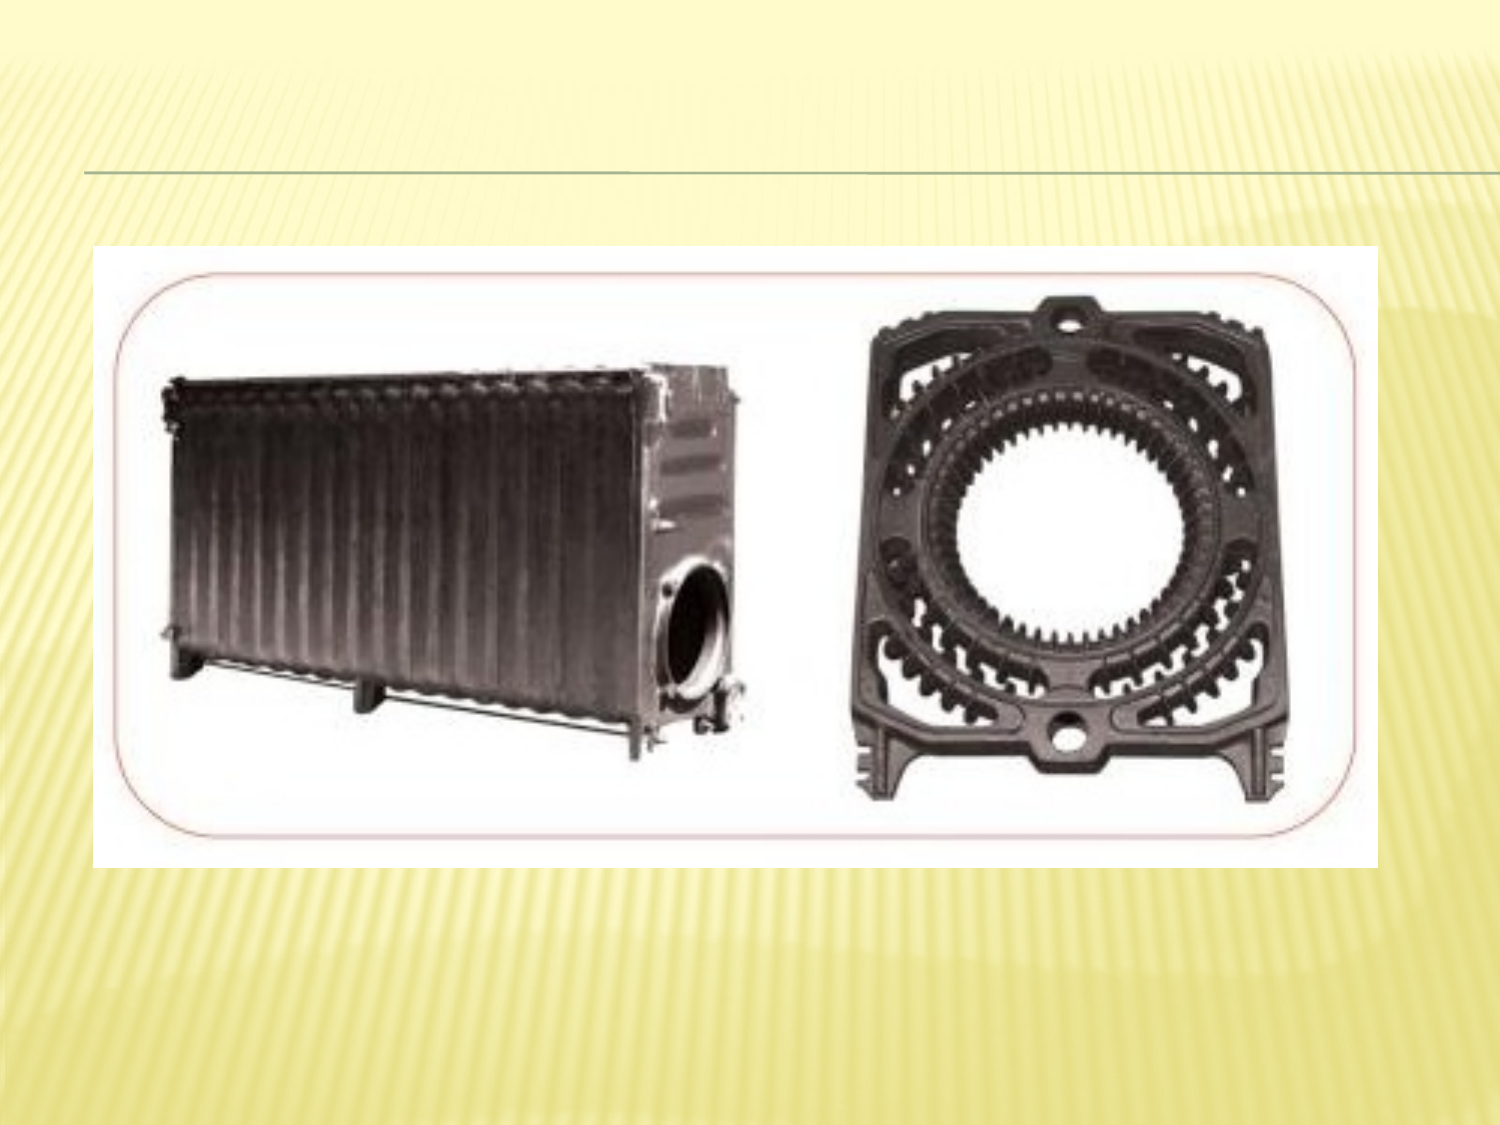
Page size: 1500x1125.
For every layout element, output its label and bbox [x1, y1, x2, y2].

list [93, 245, 1379, 868]
